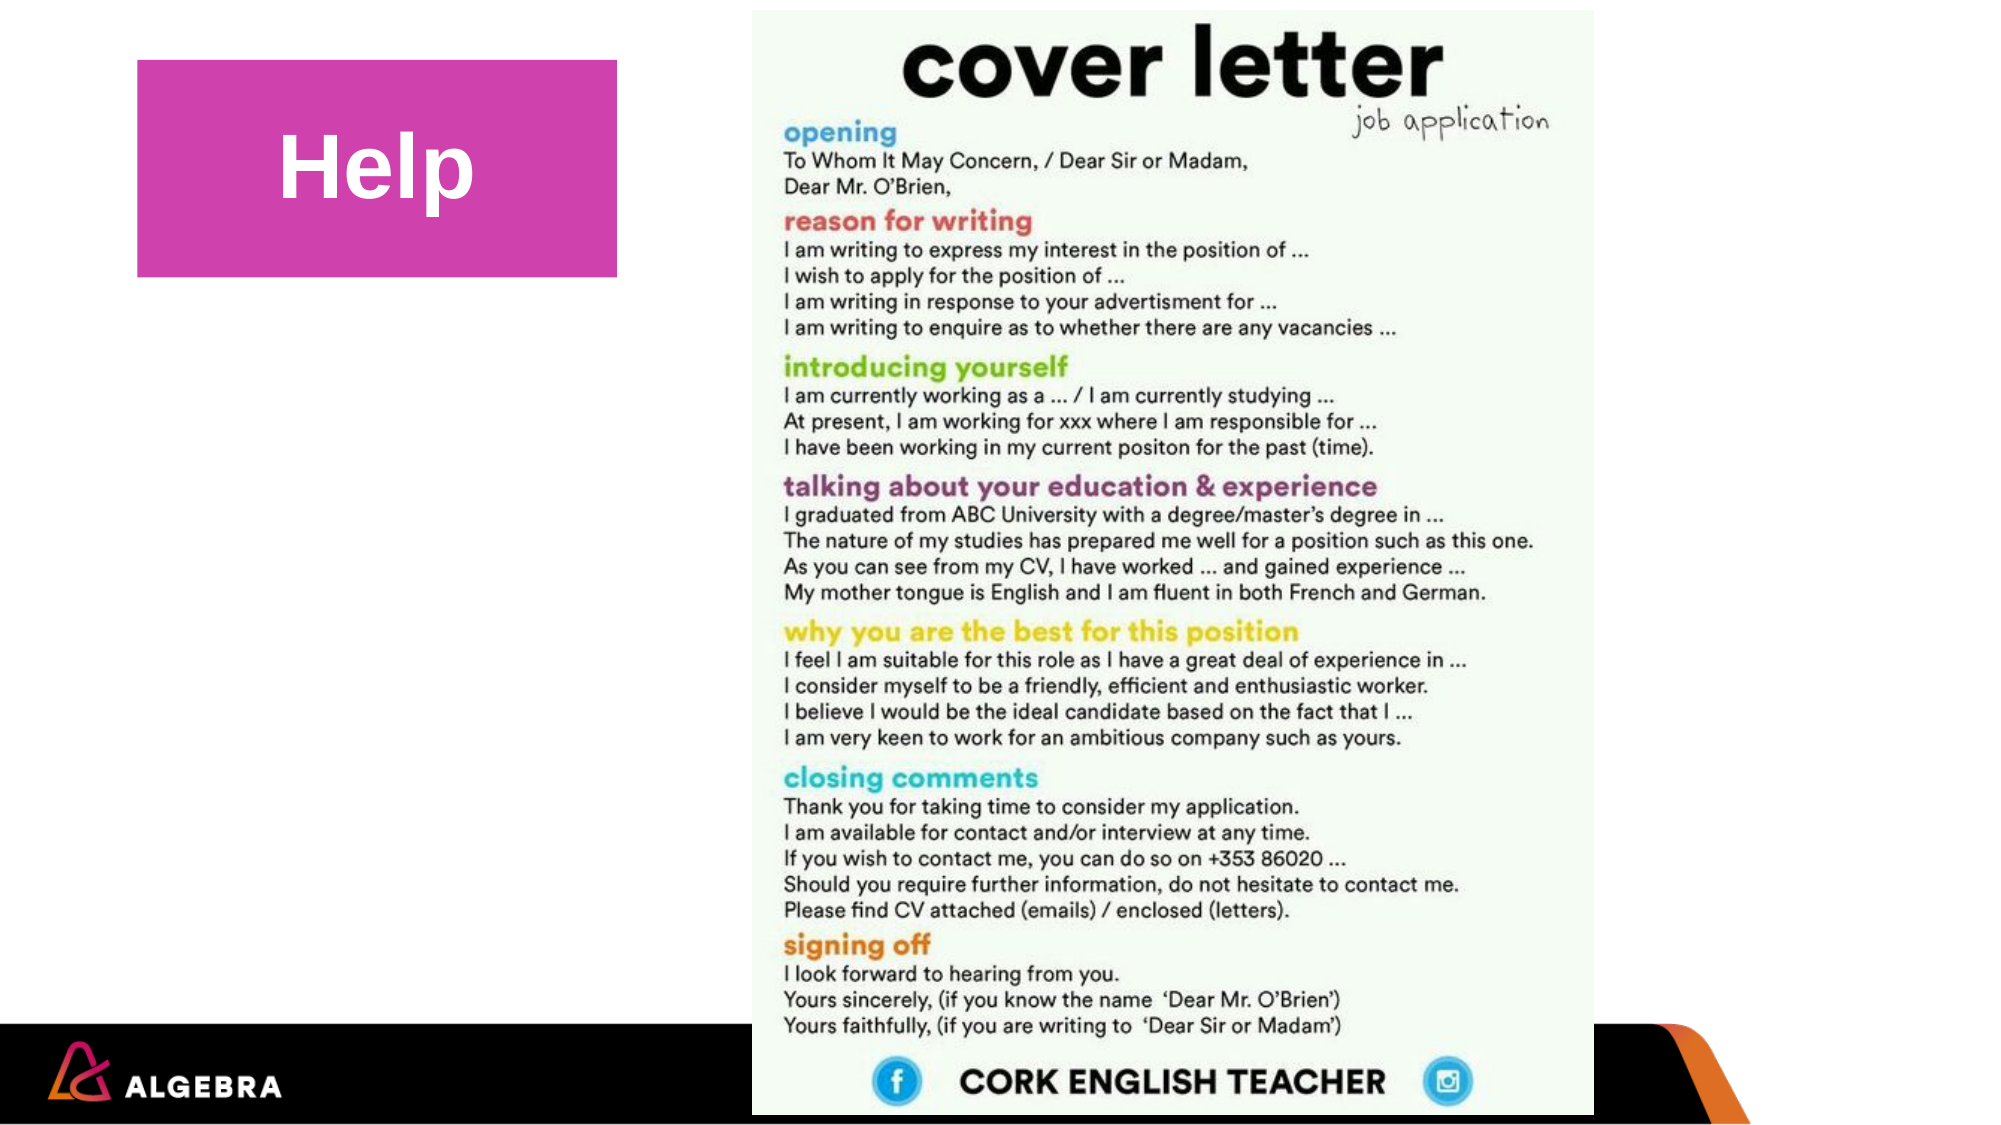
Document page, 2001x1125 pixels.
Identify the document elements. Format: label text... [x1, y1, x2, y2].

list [752, 10, 1594, 1115]
picture [0, 1023, 1958, 1125]
title Help [137, 59, 617, 278]
